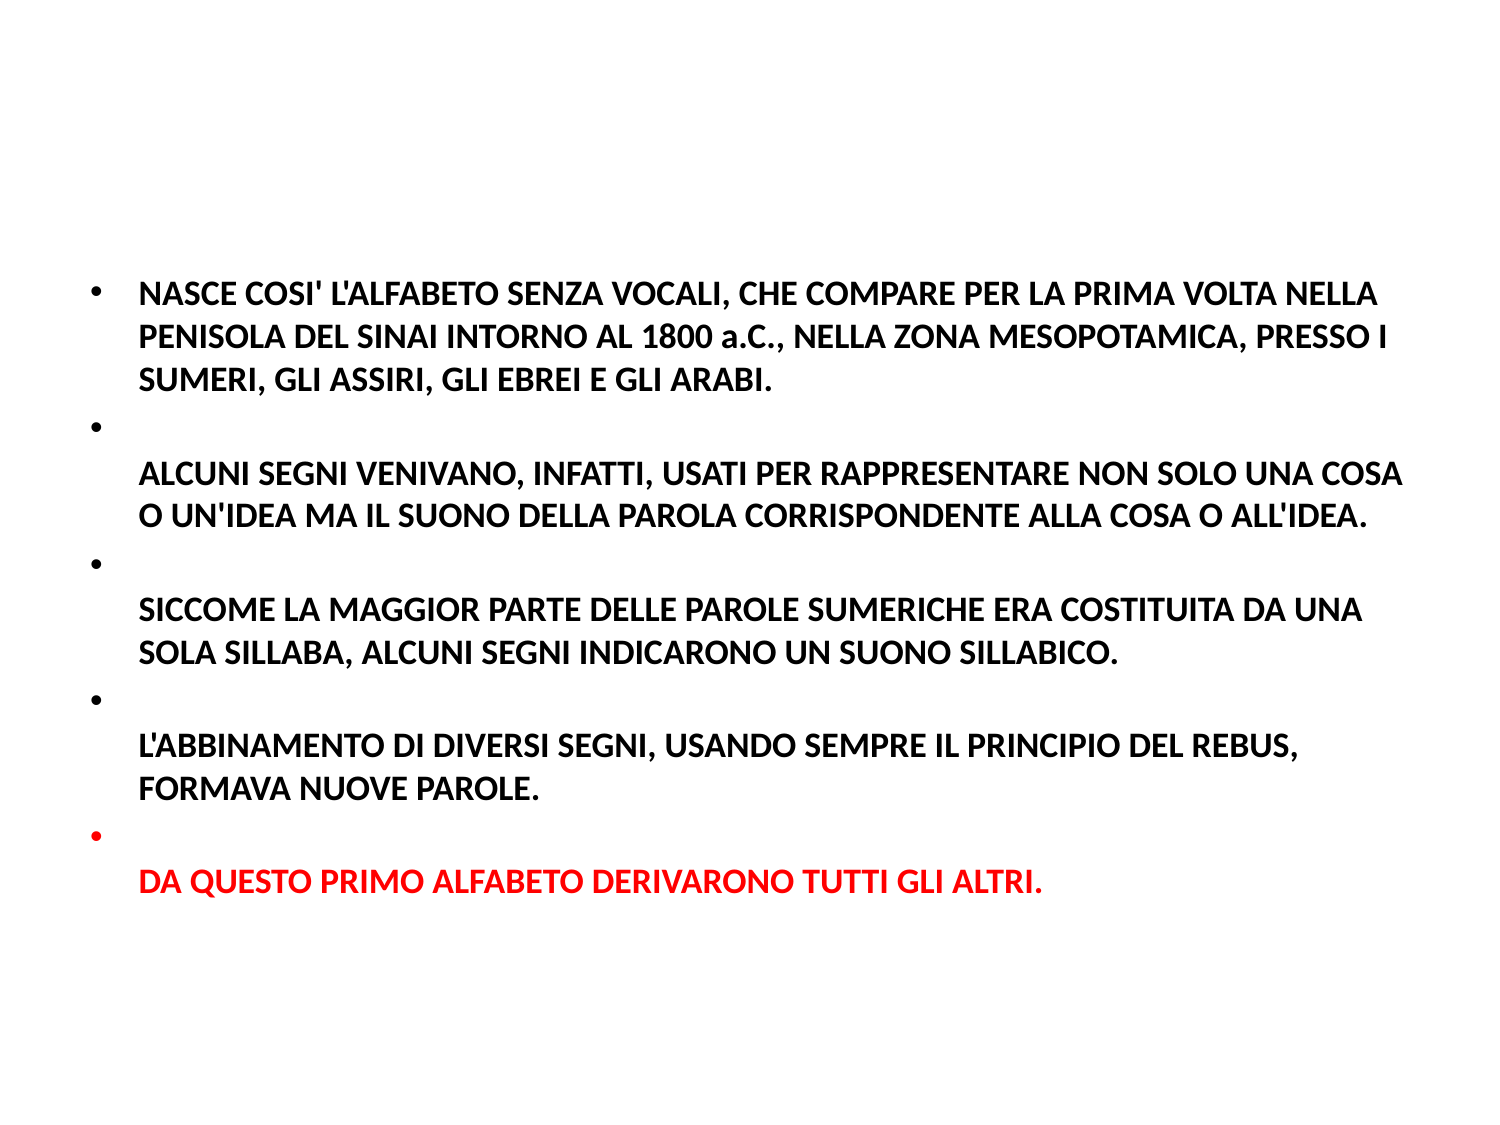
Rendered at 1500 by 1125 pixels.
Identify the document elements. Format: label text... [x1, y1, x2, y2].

list NASCE COSI' L'ALFABETO SENZA VOCALI, CHE COMPARE PER LA PRIMA VOLTA NELLA PENISOLA DEL SINAI INTORNO AL 1800 a.C., NELLA ZONA MESOPOTAMICA, PRESSO I SUMERI, GLI ASSIRI, GLI EBREI E GLI ARABI. ALCUNI SEGNI VENIVANO, INFATTI, USATI PER RAPPRESENTARE NON SOLO UNA COSA O UN'IDEA MA IL SUONO DELLA PAROLA CORRISPONDENTE ALLA COSA O ALL'IDEA. SICCOME LA MAGGIOR PARTE DELLE PAROLE SUMERICHE ERA COSTITUITA DA UNA SOLA SILLABA, ALCUNI SEGNI INDICARONO UN SUONO SILLABICO. L'ABBINAMENTO DI DIVERSI SEGNI, USANDO SEMPRE IL PRINCIPIO DEL REBUS, FORMAVA NUOVE PAROLE. DA QUESTO PRIMO ALFABETO DERIVARONO TUTTI GLI ALTRI. [75, 262, 1425, 1005]
